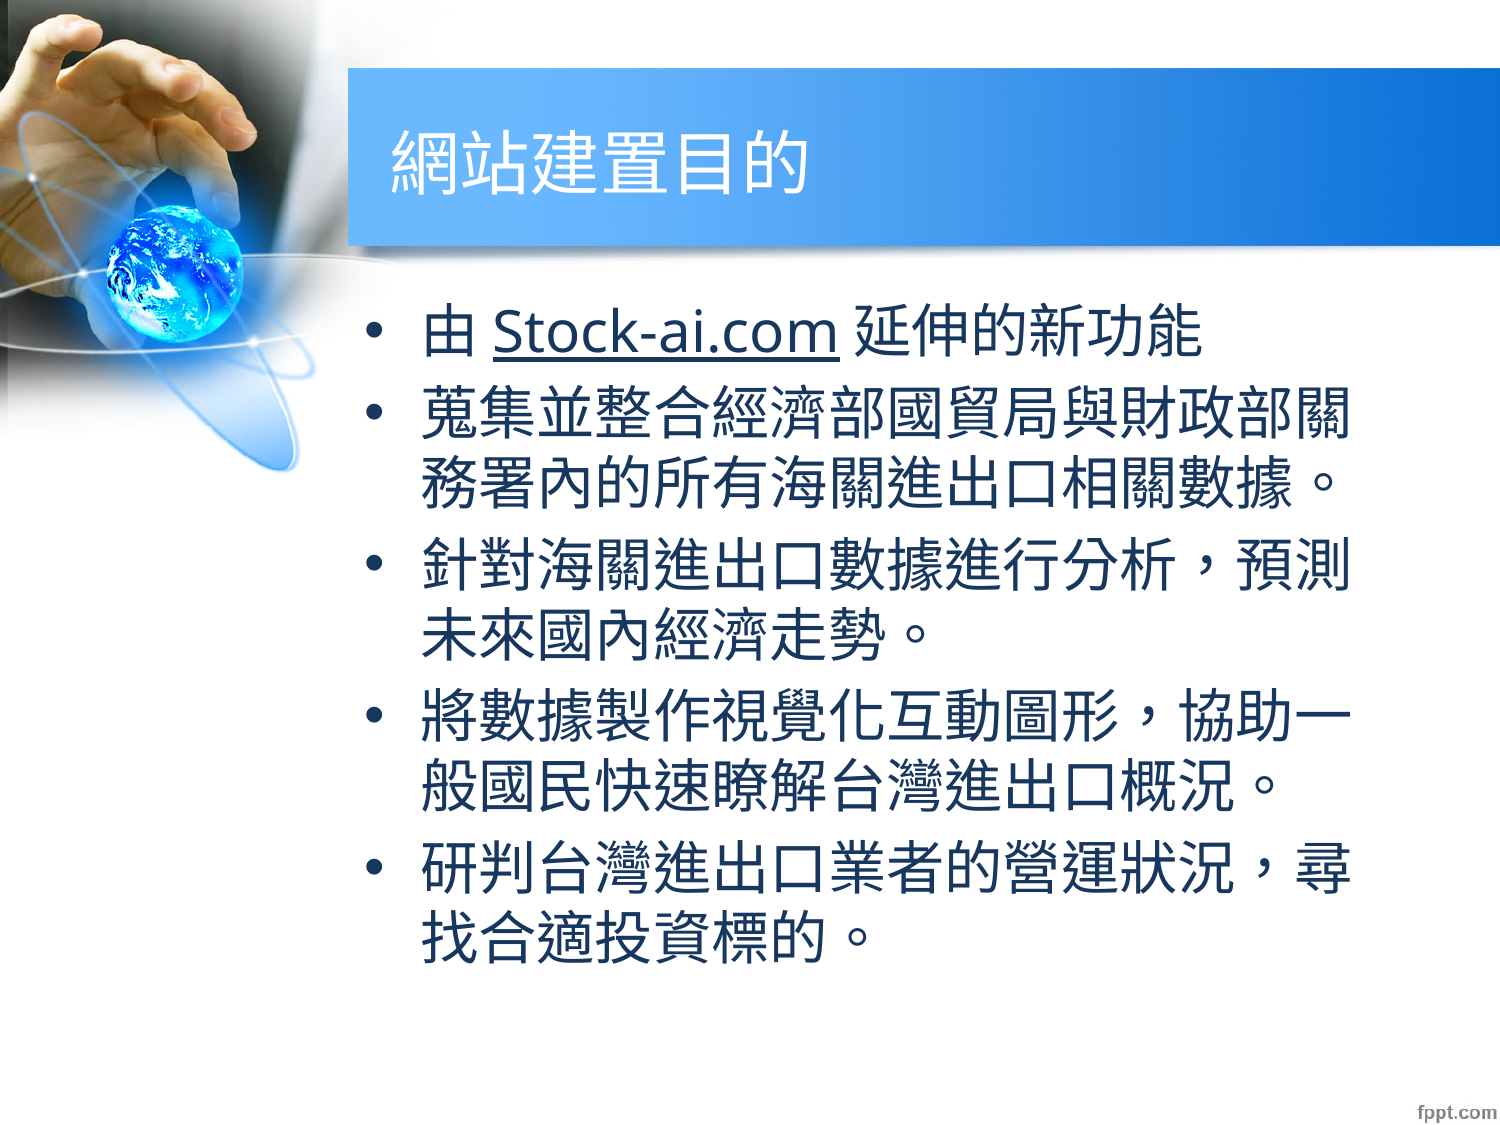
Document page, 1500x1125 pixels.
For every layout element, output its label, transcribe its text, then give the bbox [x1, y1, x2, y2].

picture [0, 0, 1500, 1125]
title 網站建置目的 [374, 111, 1452, 212]
list 由Stock-ai.com延伸的新功能 蒐集並整合經濟部國貿局與財政部關務署內的所有海關進出口相關數據。 針對海關進出口數據進行分析，預測未來國內經濟走勢。 將數據製作視覺化互動圖形，協助一般國民快速瞭解台灣進出口概況。 研判台灣進出口業者的營運狀況，尋找合適投資標的。 [349, 286, 1402, 1039]
